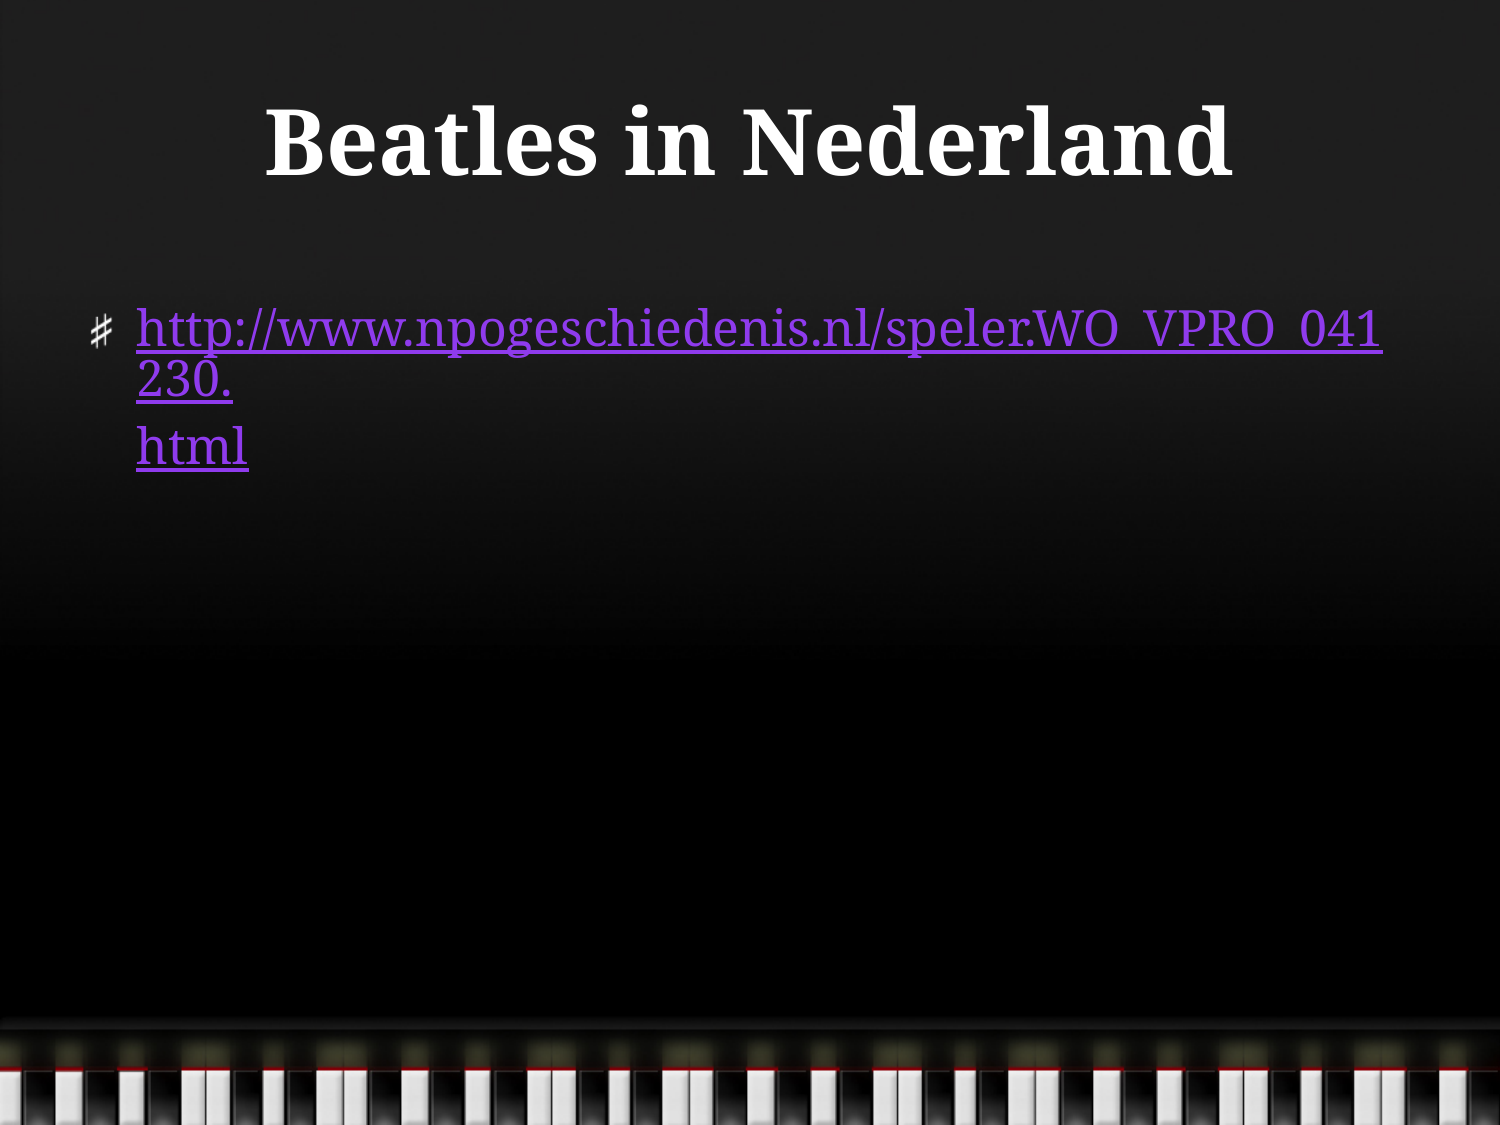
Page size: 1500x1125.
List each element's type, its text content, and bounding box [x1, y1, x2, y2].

picture [0, 0, 1500, 1125]
list http://www.npogeschiedenis.nl/speler.WO_VPRO_041230.html [75, 288, 1425, 925]
title Beatles in Nederland [75, 45, 1425, 233]
